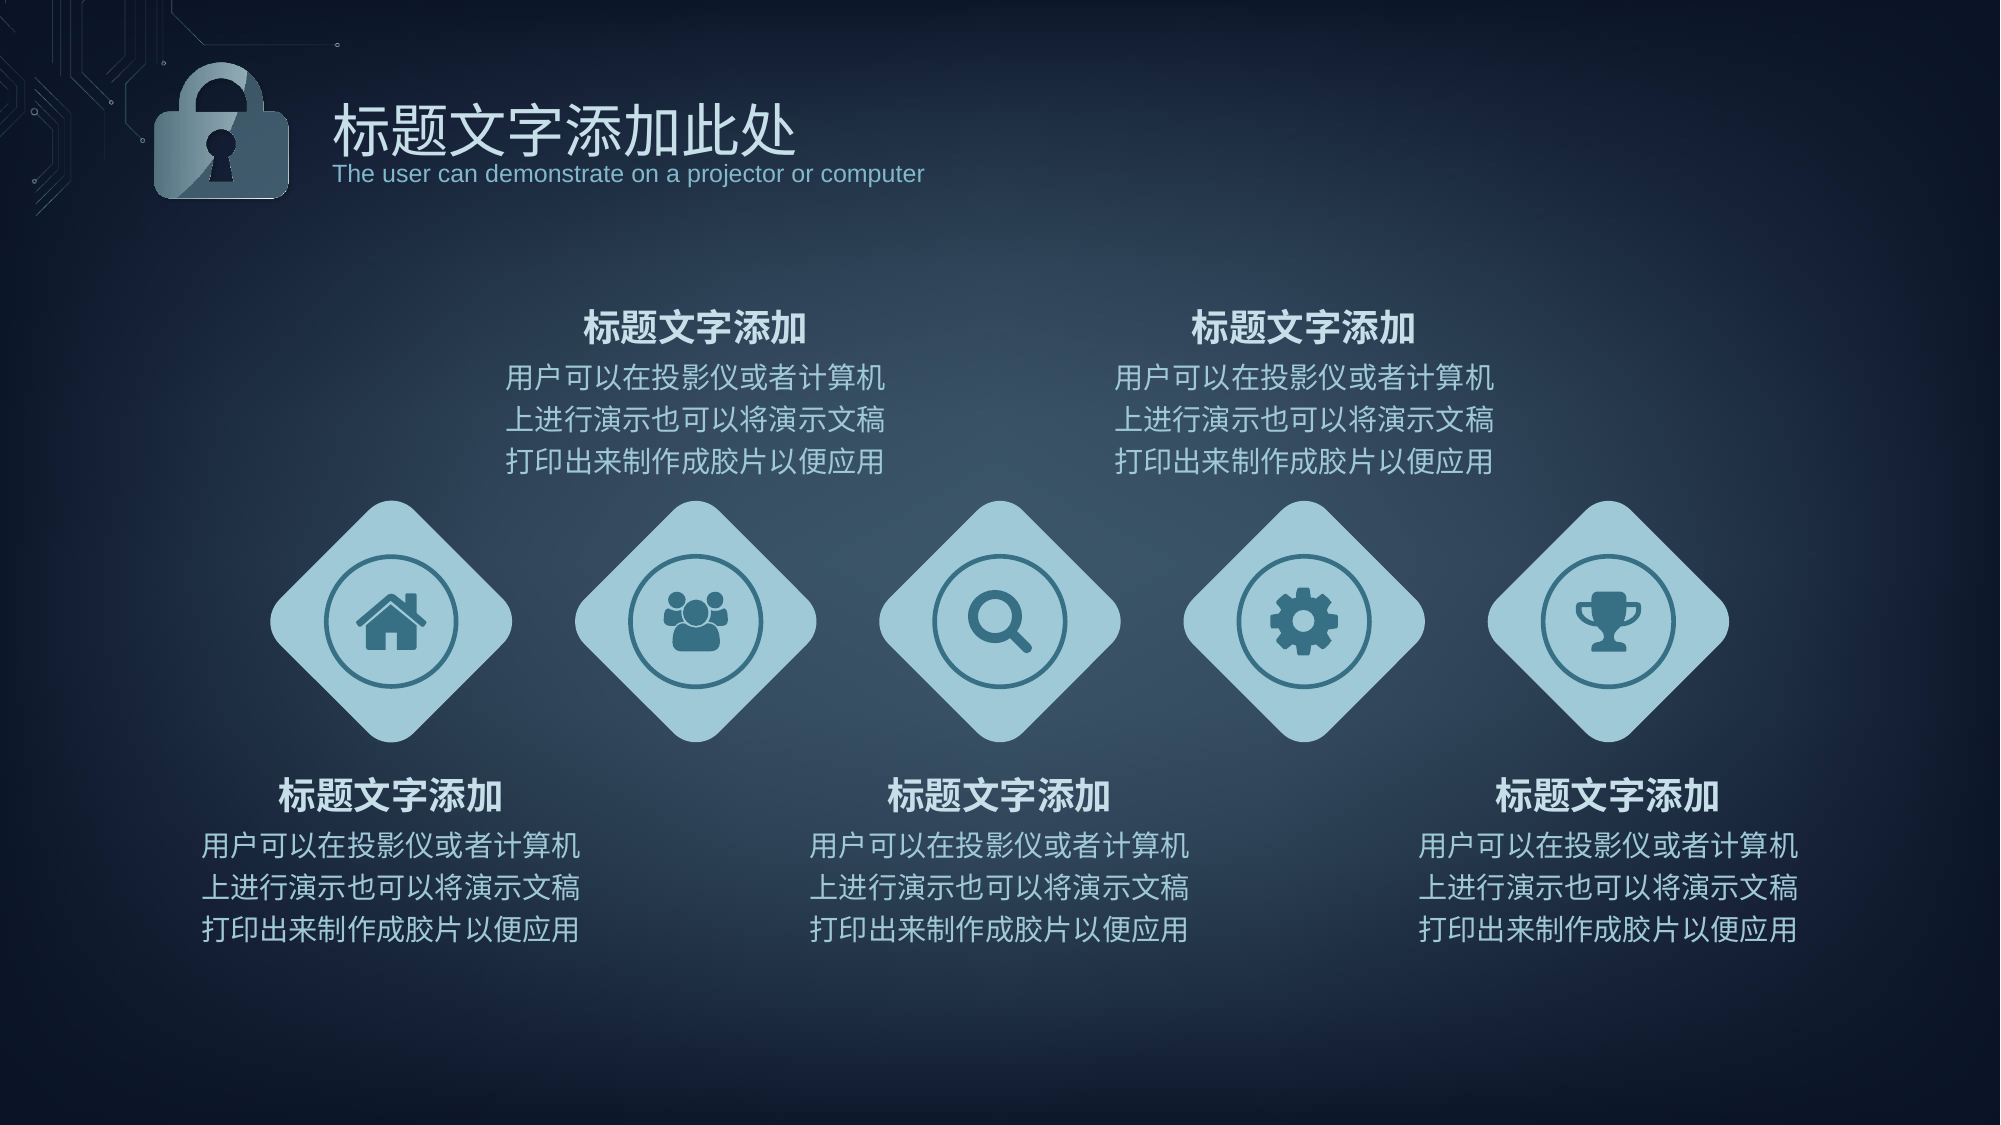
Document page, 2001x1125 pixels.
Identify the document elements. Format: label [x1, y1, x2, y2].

text_box [486, 287, 905, 488]
text_box [182, 755, 601, 956]
text_box [296, 526, 487, 717]
text_box [791, 755, 1209, 956]
picture [0, 0, 2000, 1125]
text_box [1513, 526, 1703, 717]
text_box [1399, 755, 1818, 956]
text_box [1095, 287, 1514, 488]
text_box [0, 0, 344, 247]
text_box [317, 86, 1311, 196]
text_box [905, 526, 1095, 717]
text_box [1209, 526, 1399, 717]
text_box [601, 526, 791, 717]
